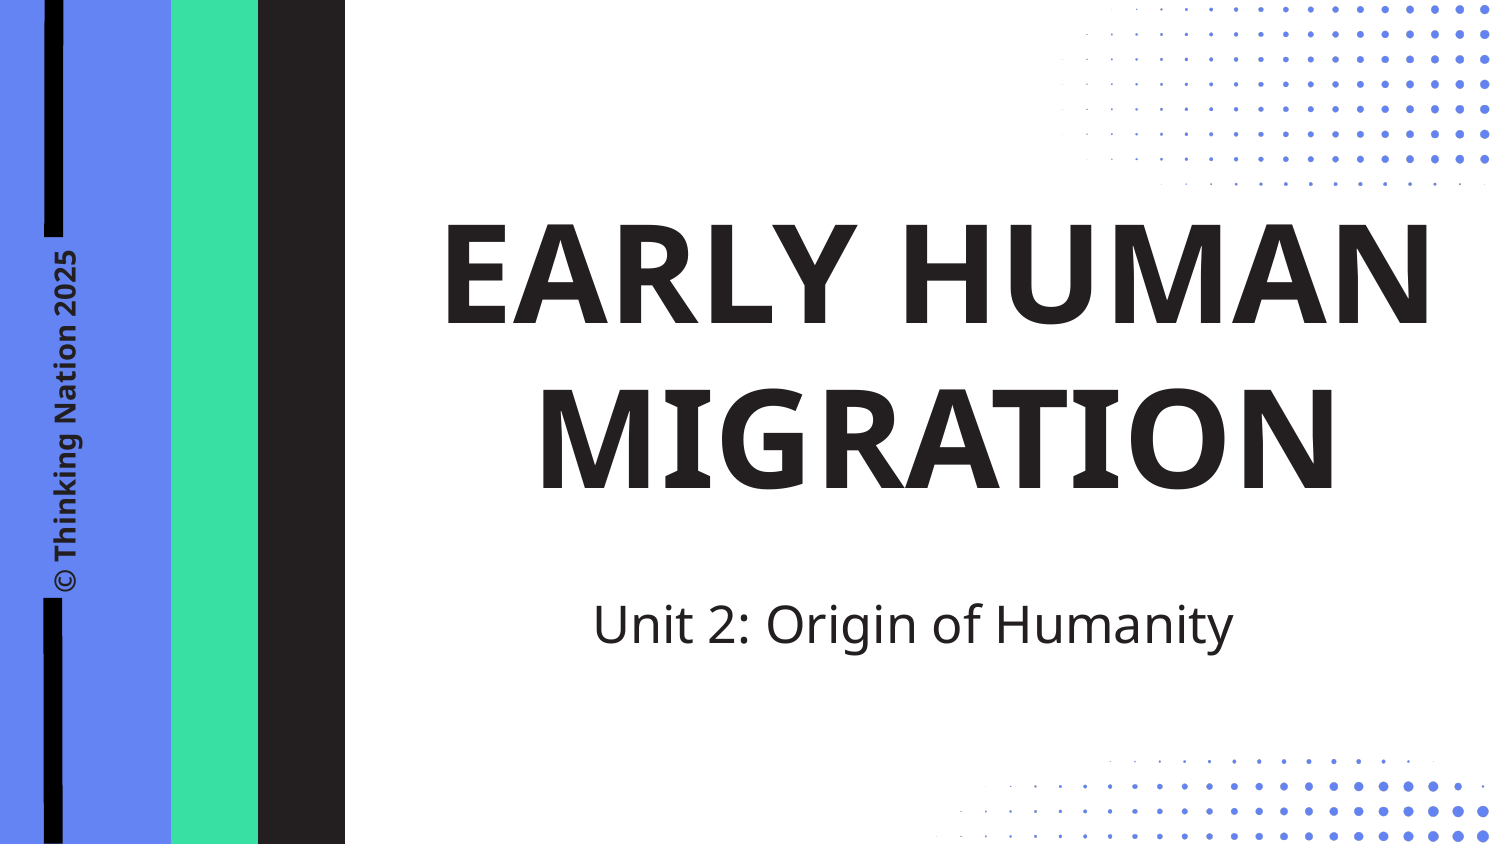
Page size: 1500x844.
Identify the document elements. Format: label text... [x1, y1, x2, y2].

text_box [911, 759, 1500, 844]
text_box [1037, 0, 1500, 186]
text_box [0, 0, 346, 844]
text_box Unit 2: Origin of Humanity [395, 591, 1432, 655]
text_box EARLY HUMAN MIGRATION [395, 185, 1482, 516]
